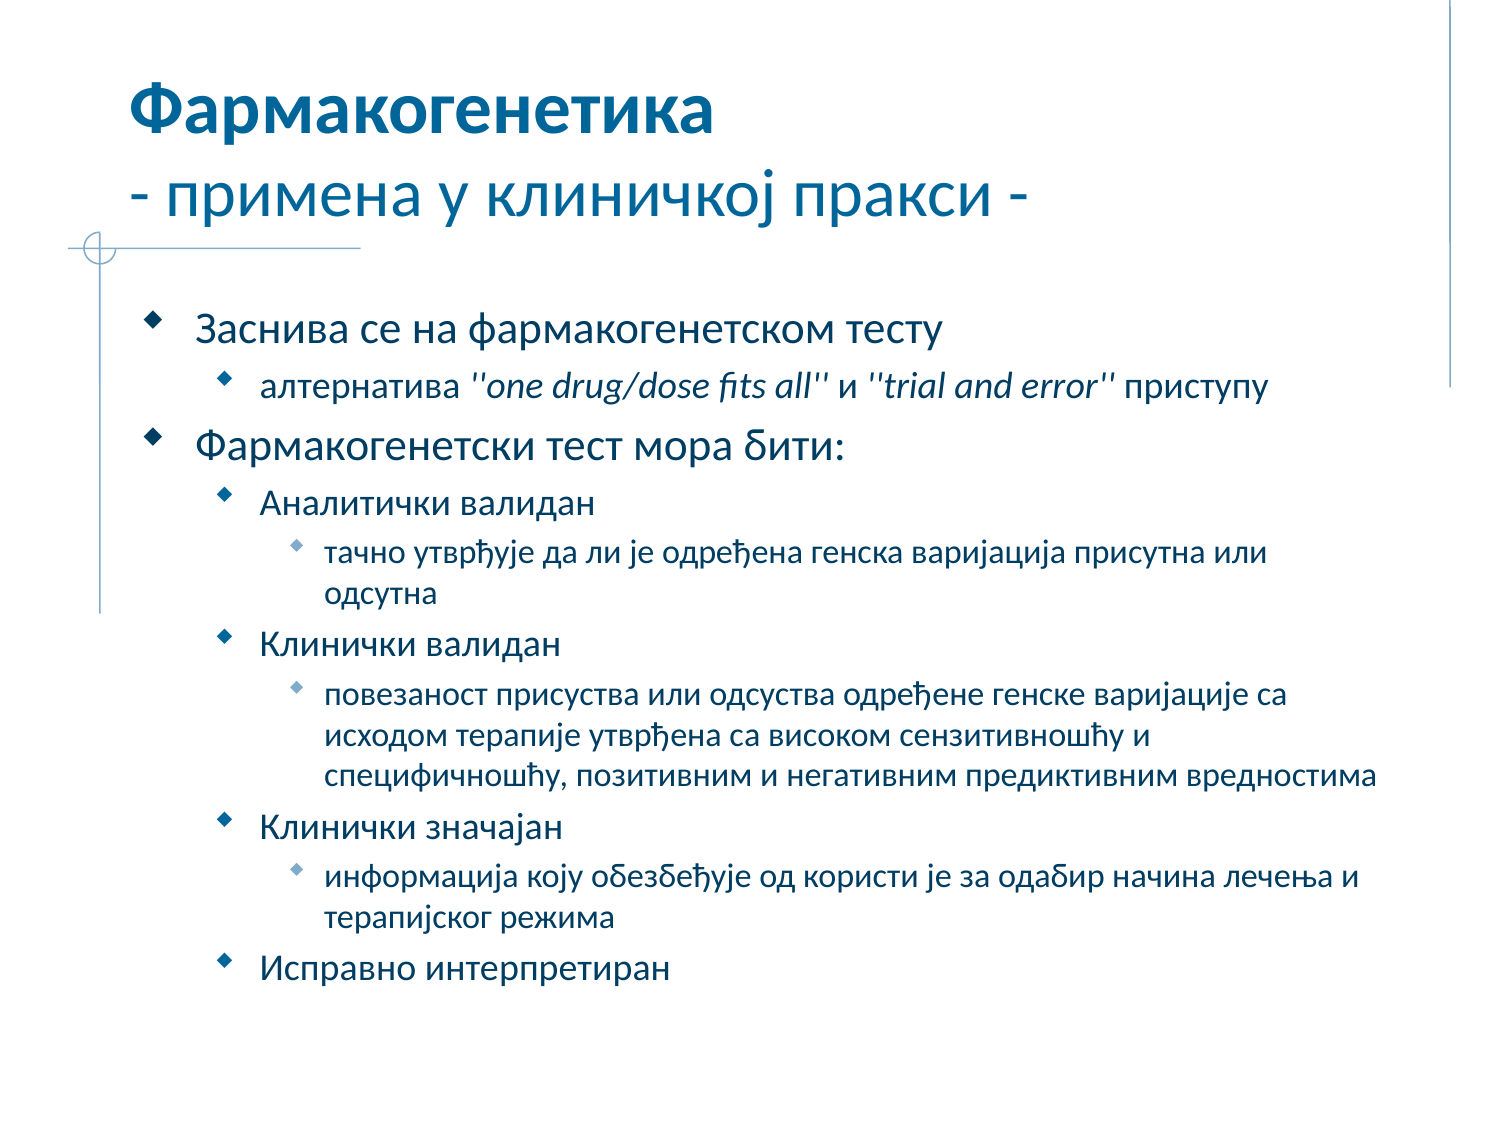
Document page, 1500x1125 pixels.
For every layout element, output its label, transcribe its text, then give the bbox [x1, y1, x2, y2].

list Заснива се на фармакогенетском тесту алтернатива ''one drug/dose fits all'' и ''trial and error'' приступу Фармакогенетски тест мора бити: Аналитички валидан тачно утврђује да ли је одређена генска варијација присутна или одсутна Клинички валидан повезаност присуства или одсуства одређене генске варијације са исходом терапије утврђена са високом сензитивношћу и специфичношћу, позитивним и негативним предиктивним вредностима Клинички значајан информација коју обезбеђује од користи је за одабир начина лечења и терапијског режима Исправно интерпретиран [124, 290, 1400, 1026]
title Фармакогенетика - примена у клиничкој пракси - [113, 49, 1436, 238]
